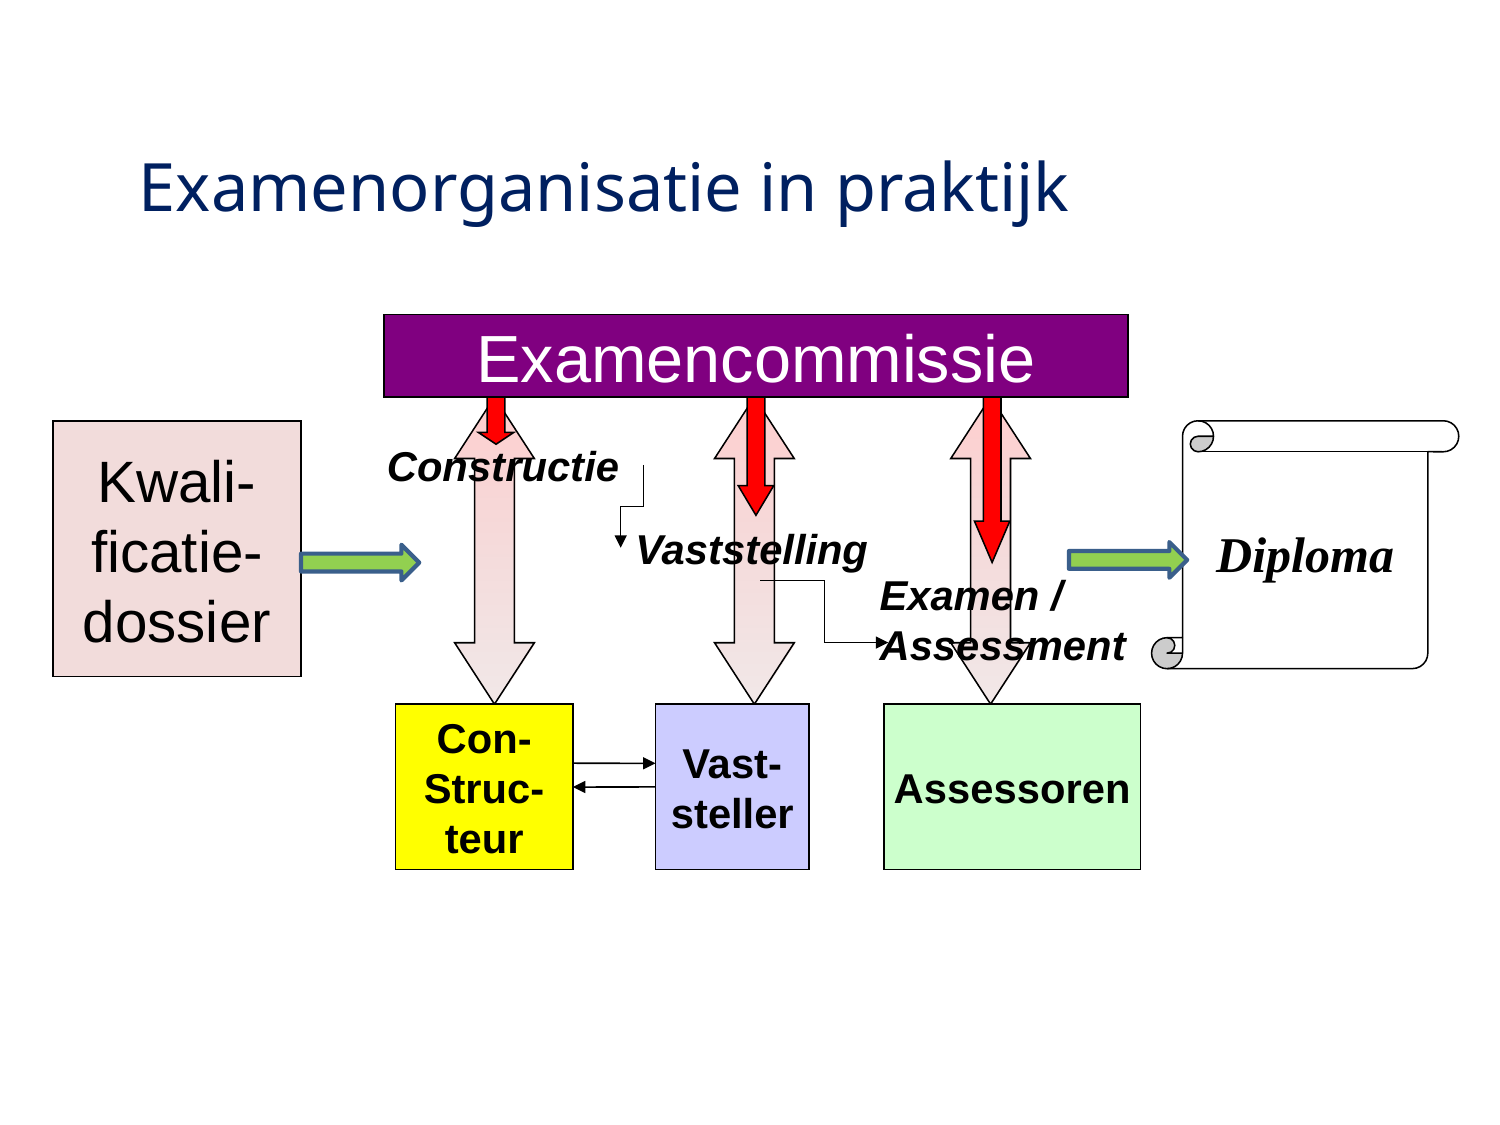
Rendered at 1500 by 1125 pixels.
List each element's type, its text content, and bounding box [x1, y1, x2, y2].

text_box [757, 413, 795, 515]
text_box [738, 397, 774, 516]
text_box [950, 408, 991, 561]
text_box Diploma [1151, 420, 1459, 669]
text_box [298, 542, 422, 583]
text_box [572, 780, 656, 794]
text_box [572, 757, 656, 770]
text_box [714, 581, 789, 704]
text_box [760, 580, 889, 643]
text_box Constructie [372, 432, 644, 498]
text_box [1066, 540, 1190, 580]
text_box [471, 408, 487, 432]
text_box Examencommissie [383, 314, 1129, 397]
text_box [974, 397, 1010, 563]
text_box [619, 464, 644, 549]
text_box Con- Struc- teur [395, 704, 573, 870]
text_box Assessoren [883, 704, 1141, 870]
text_box Examenorganisatie in praktijk [123, 137, 1341, 232]
text_box Examen / Assessment [864, 561, 1141, 677]
text_box [994, 413, 1031, 561]
text_box [454, 498, 535, 704]
text_box Kwali- ficatie- dossier [53, 420, 301, 677]
text_box Vast- steller [655, 704, 809, 870]
text_box [714, 408, 755, 515]
text_box [505, 413, 518, 432]
text_box [478, 397, 514, 445]
text_box [972, 677, 1009, 704]
text_box Vaststelling [620, 515, 884, 581]
